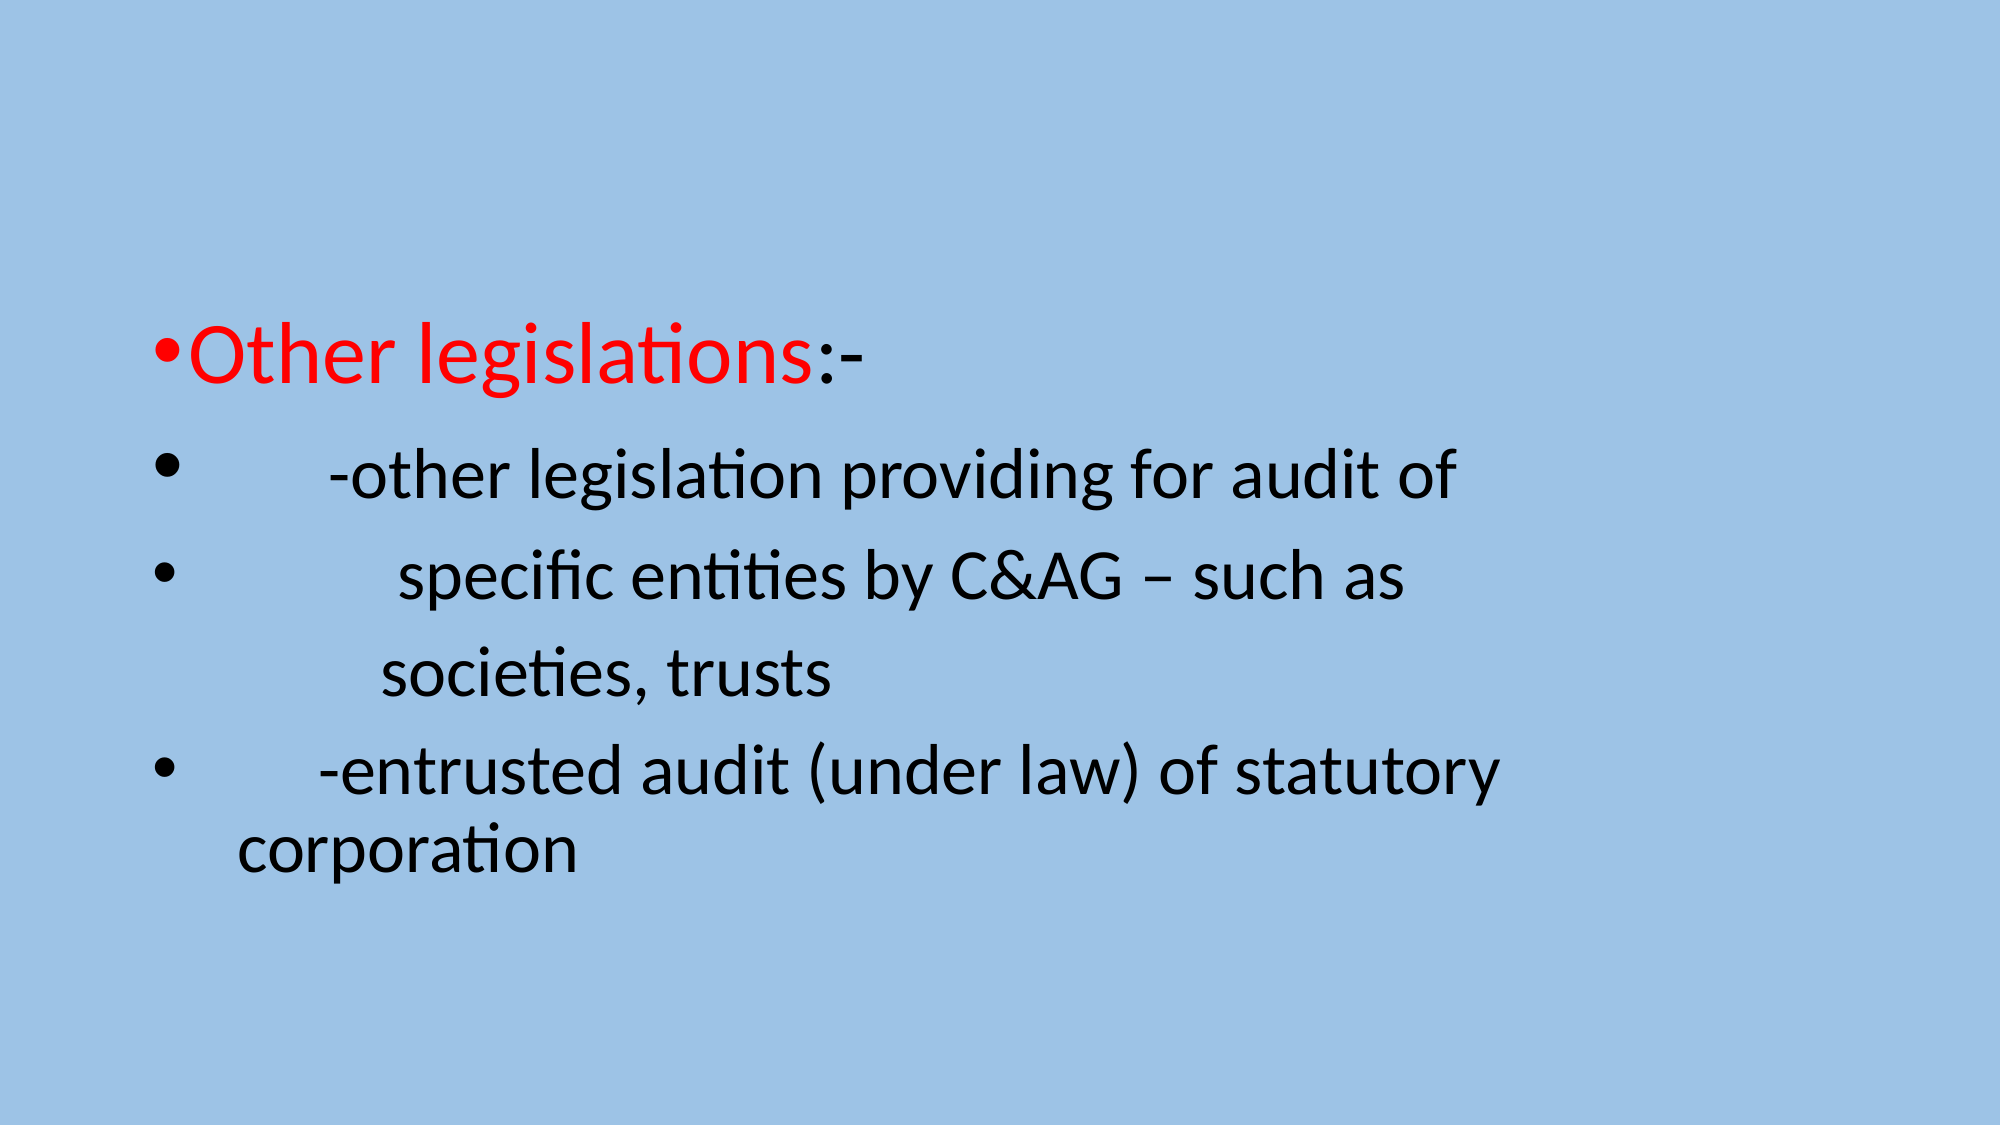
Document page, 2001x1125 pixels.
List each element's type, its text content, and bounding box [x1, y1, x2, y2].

list Other legislations:- -other legislation providing for audit of specific entities by C&AG – such as societies, trusts -entrusted audit (under law) of statutory corporation [137, 299, 1863, 1014]
